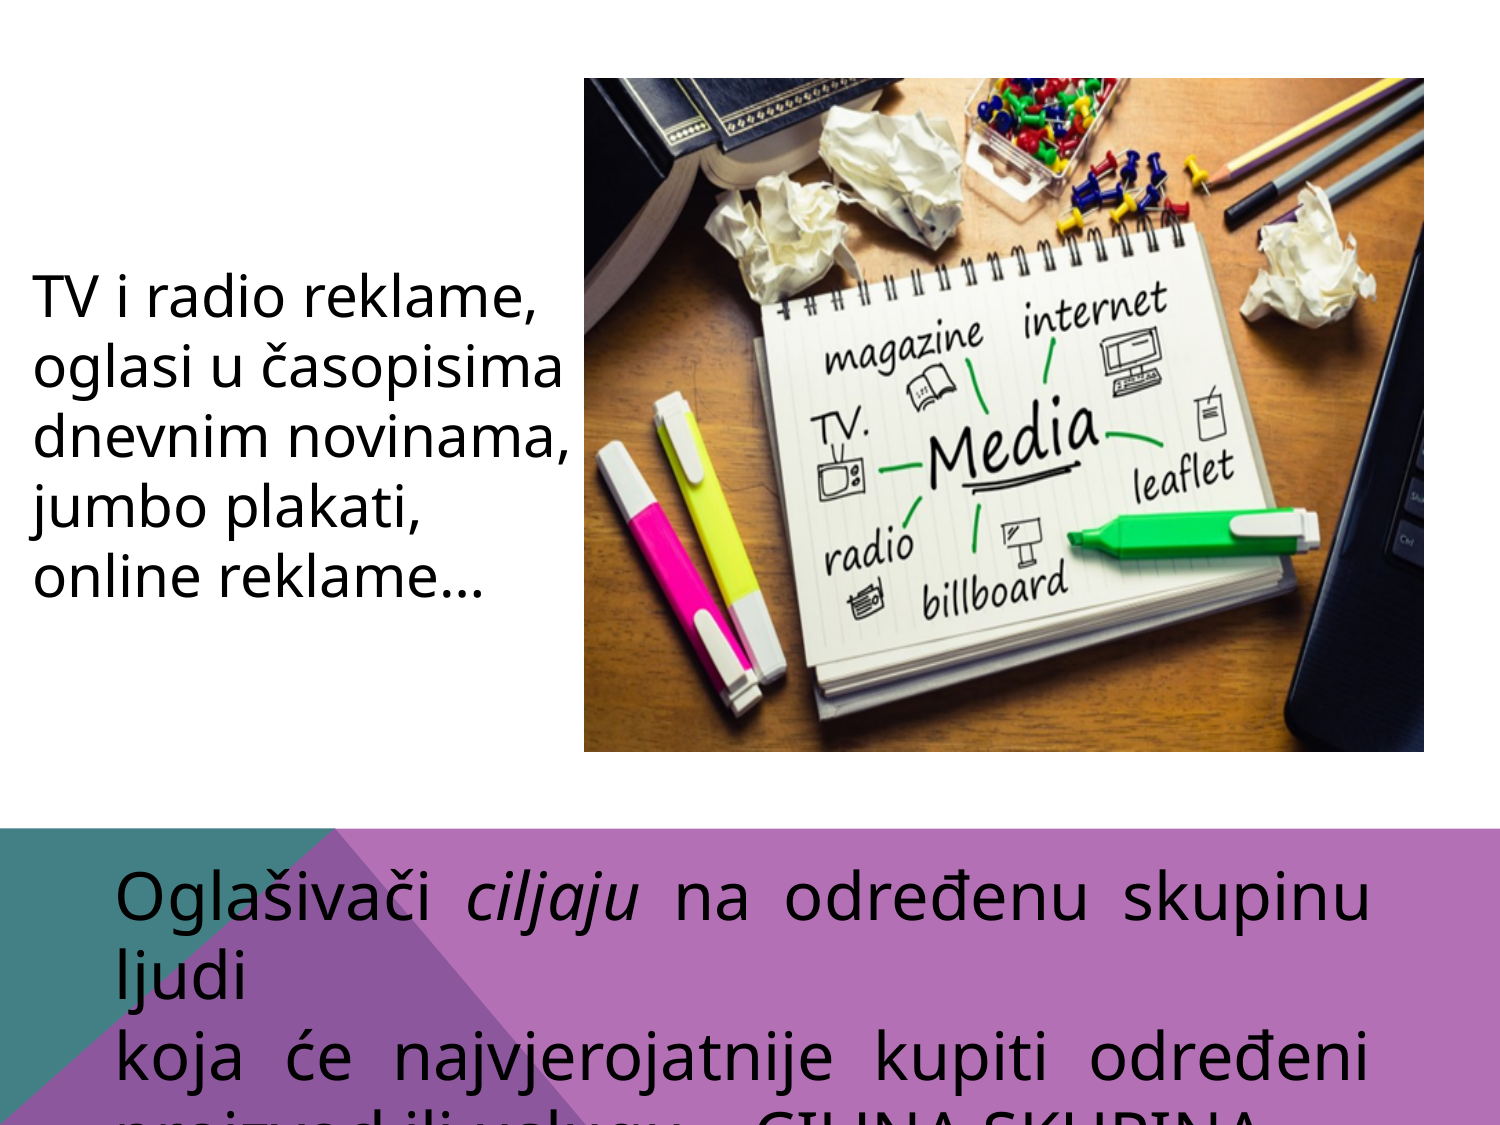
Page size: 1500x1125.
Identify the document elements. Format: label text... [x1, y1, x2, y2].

text_box TV i radio reklame, oglasi u časopisima i dnevnim novinama, jumbo plakati, online reklame… [17, 251, 579, 617]
text_box Oglašivači ciljaju na određenu skupinu ljudi koja će najvjerojatnije kupiti određeni proizvod ili uslugu – CILJNA SKUPINA [100, 845, 1388, 1125]
picture [584, 77, 1424, 752]
